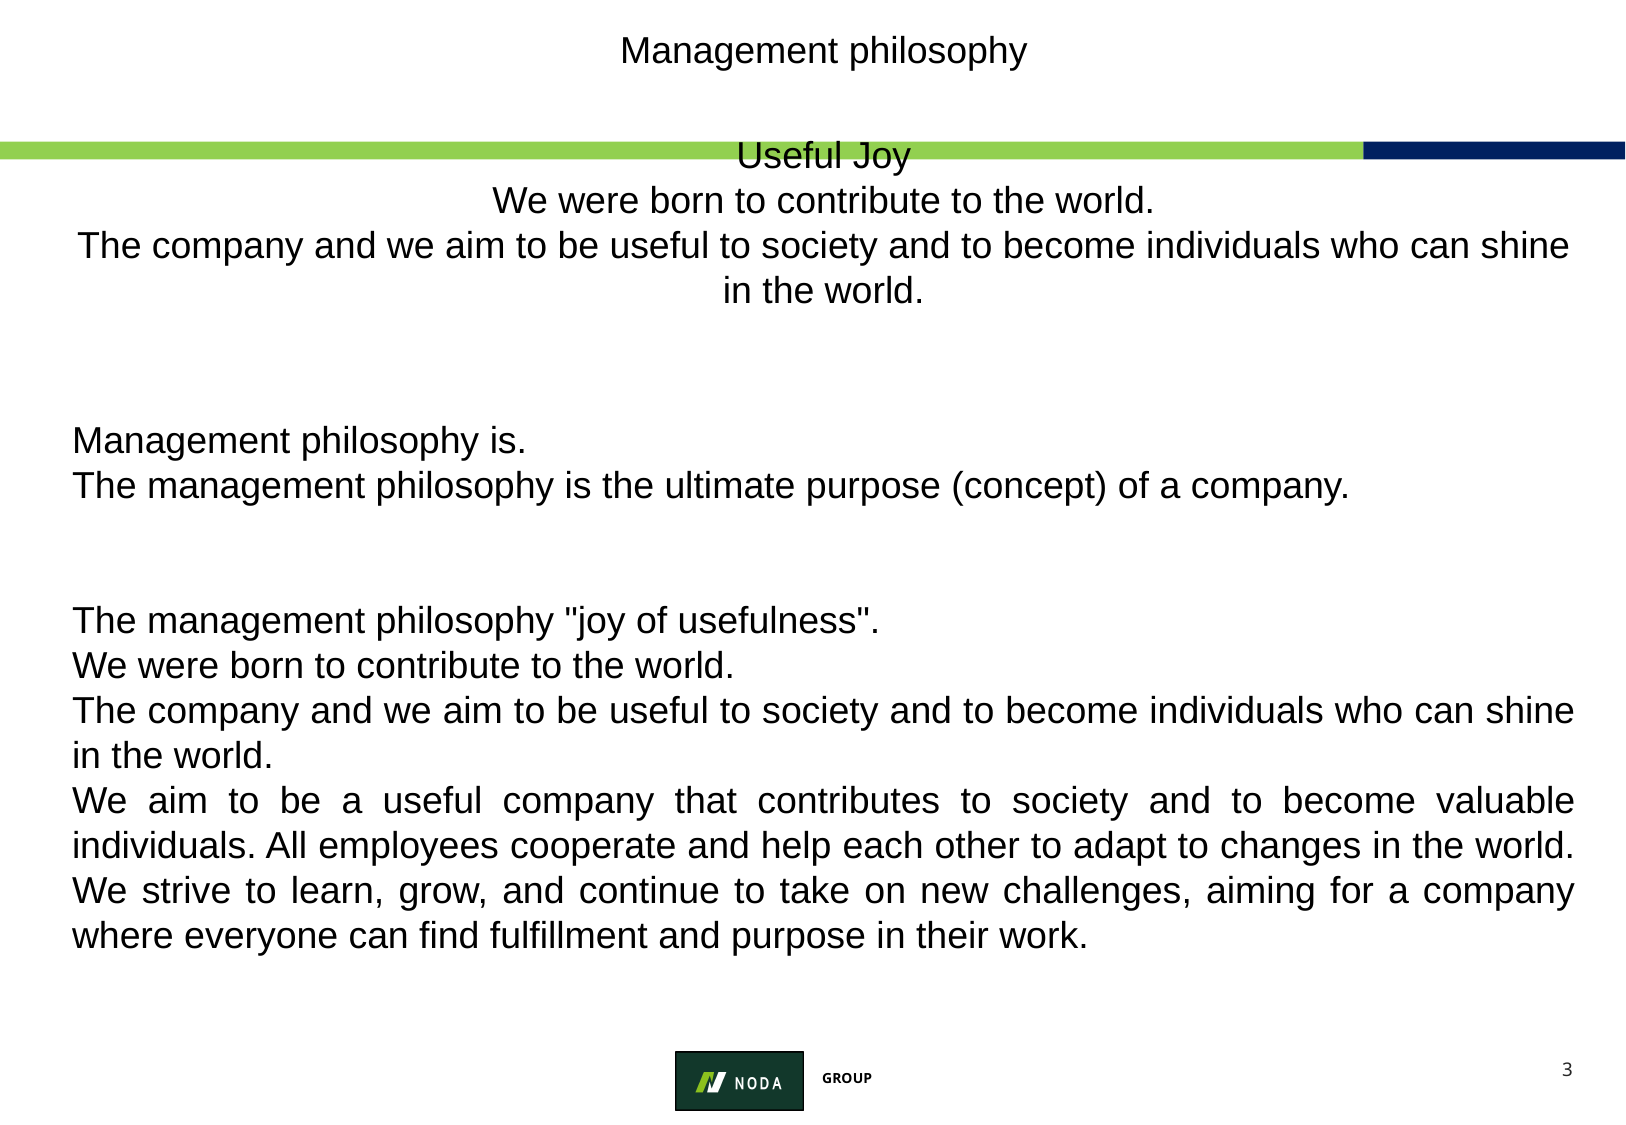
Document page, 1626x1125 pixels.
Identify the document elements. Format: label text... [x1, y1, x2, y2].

picture [675, 1051, 804, 1111]
text_box Management philosophy Useful Joy We were born to contribute to the world. The company and we aim to be useful to society and to become individuals who can shine in the world. Management philosophy is. The management philosophy is the ultimate purpose (concept) of a company. The management philosophy "joy of usefulness". We were born to contribute to the world. The company and we aim to be useful to society and to become individuals who can shine in the world. We aim to be a useful company that contributes to society and to become valuable individuals. All employees cooperate and help each other to adapt to changes in the world. We strive to learn, grow, and continue to take on new challenges, aiming for a company where everyone can find fulfillment and purpose in their work. [57, 19, 1591, 1014]
slide_number 2 [1557, 1061, 1591, 1083]
